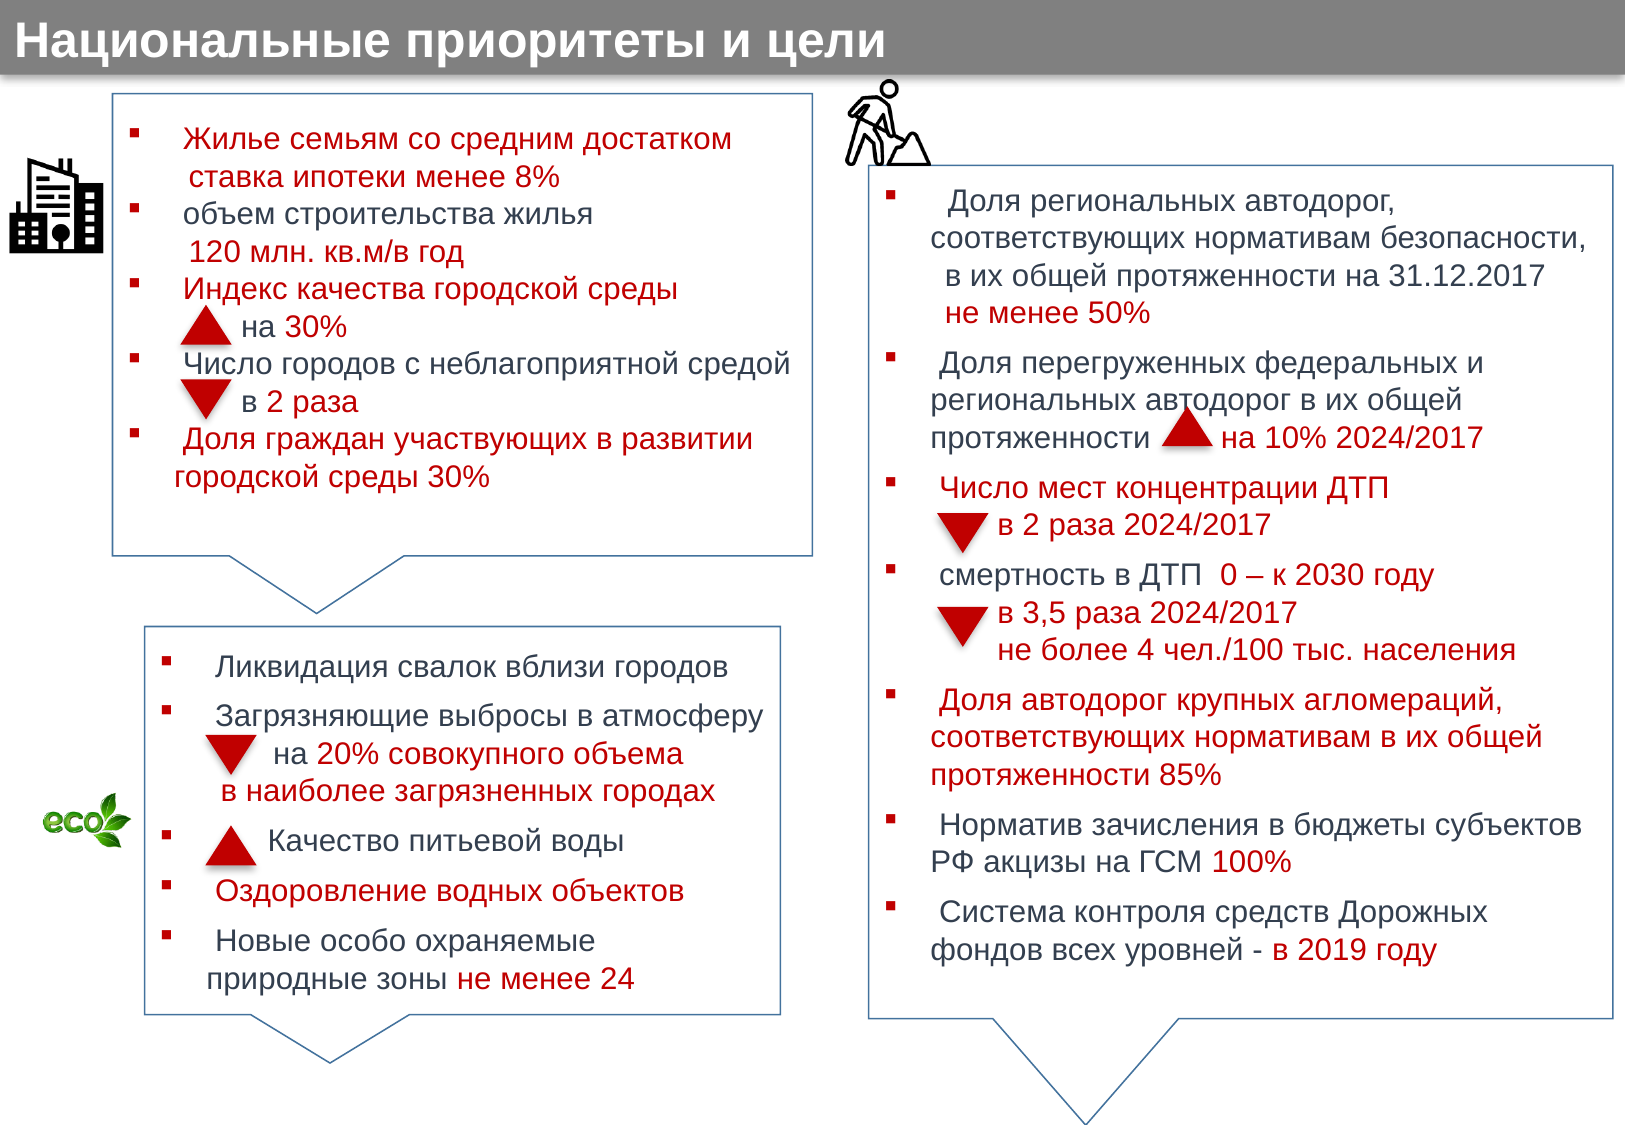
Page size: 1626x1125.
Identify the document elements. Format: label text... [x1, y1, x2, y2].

picture [845, 79, 931, 166]
text_box Жилье семьям со средним достатком ставка ипотеки менее 8% объем строительства жилья 120 млн. кв.м/в год Индекс качества городской среды на 30% Число городов с неблагоприятной средой в 2 раза Доля граждан участвующих в развитии городской среды 30% [111, 92, 814, 615]
text_box [203, 823, 259, 867]
picture [40, 789, 133, 852]
text_box Ликвидация свалок вблизи городов Загрязняющие выбросы в атмосферу на 20% совокупного объема в наиболее загрязненных городах Качество питьевой воды Оздоровление водных объектов Новые особо охраняемые природные зоны не менее 24 [143, 625, 782, 1065]
text_box [1159, 404, 1215, 448]
text_box [935, 512, 991, 556]
text_box [178, 378, 234, 422]
text_box [935, 605, 991, 649]
picture [0, 149, 113, 263]
text_box Доля региональных автодорог, соответствующих нормативам безопасности, в их общей протяженности на 31.12.2017 не менее 50% Доля перегруженных федеральных и региональных автодорог в их общей протяженности на 10% 2024/2017 Число мест концентрации ДТП в 2 раза 2024/2017 смертность в ДТП 0 – к 2030 году в 3,5 раза 2024/2017 не более 4 чел./100 тыс. населения Доля автодорог крупных агломераций, соответствующих нормативам в их общей протяженности 85% Норматив зачисления в бюджеты субъектов РФ акцизы на ГСМ 100% Система контроля средств Дорожных фондов всех уровней - в 2019 году [867, 164, 1614, 1125]
text_box [178, 302, 234, 346]
text_box Национальные приоритеты и цели [0, 0, 1625, 75]
text_box [203, 733, 259, 777]
